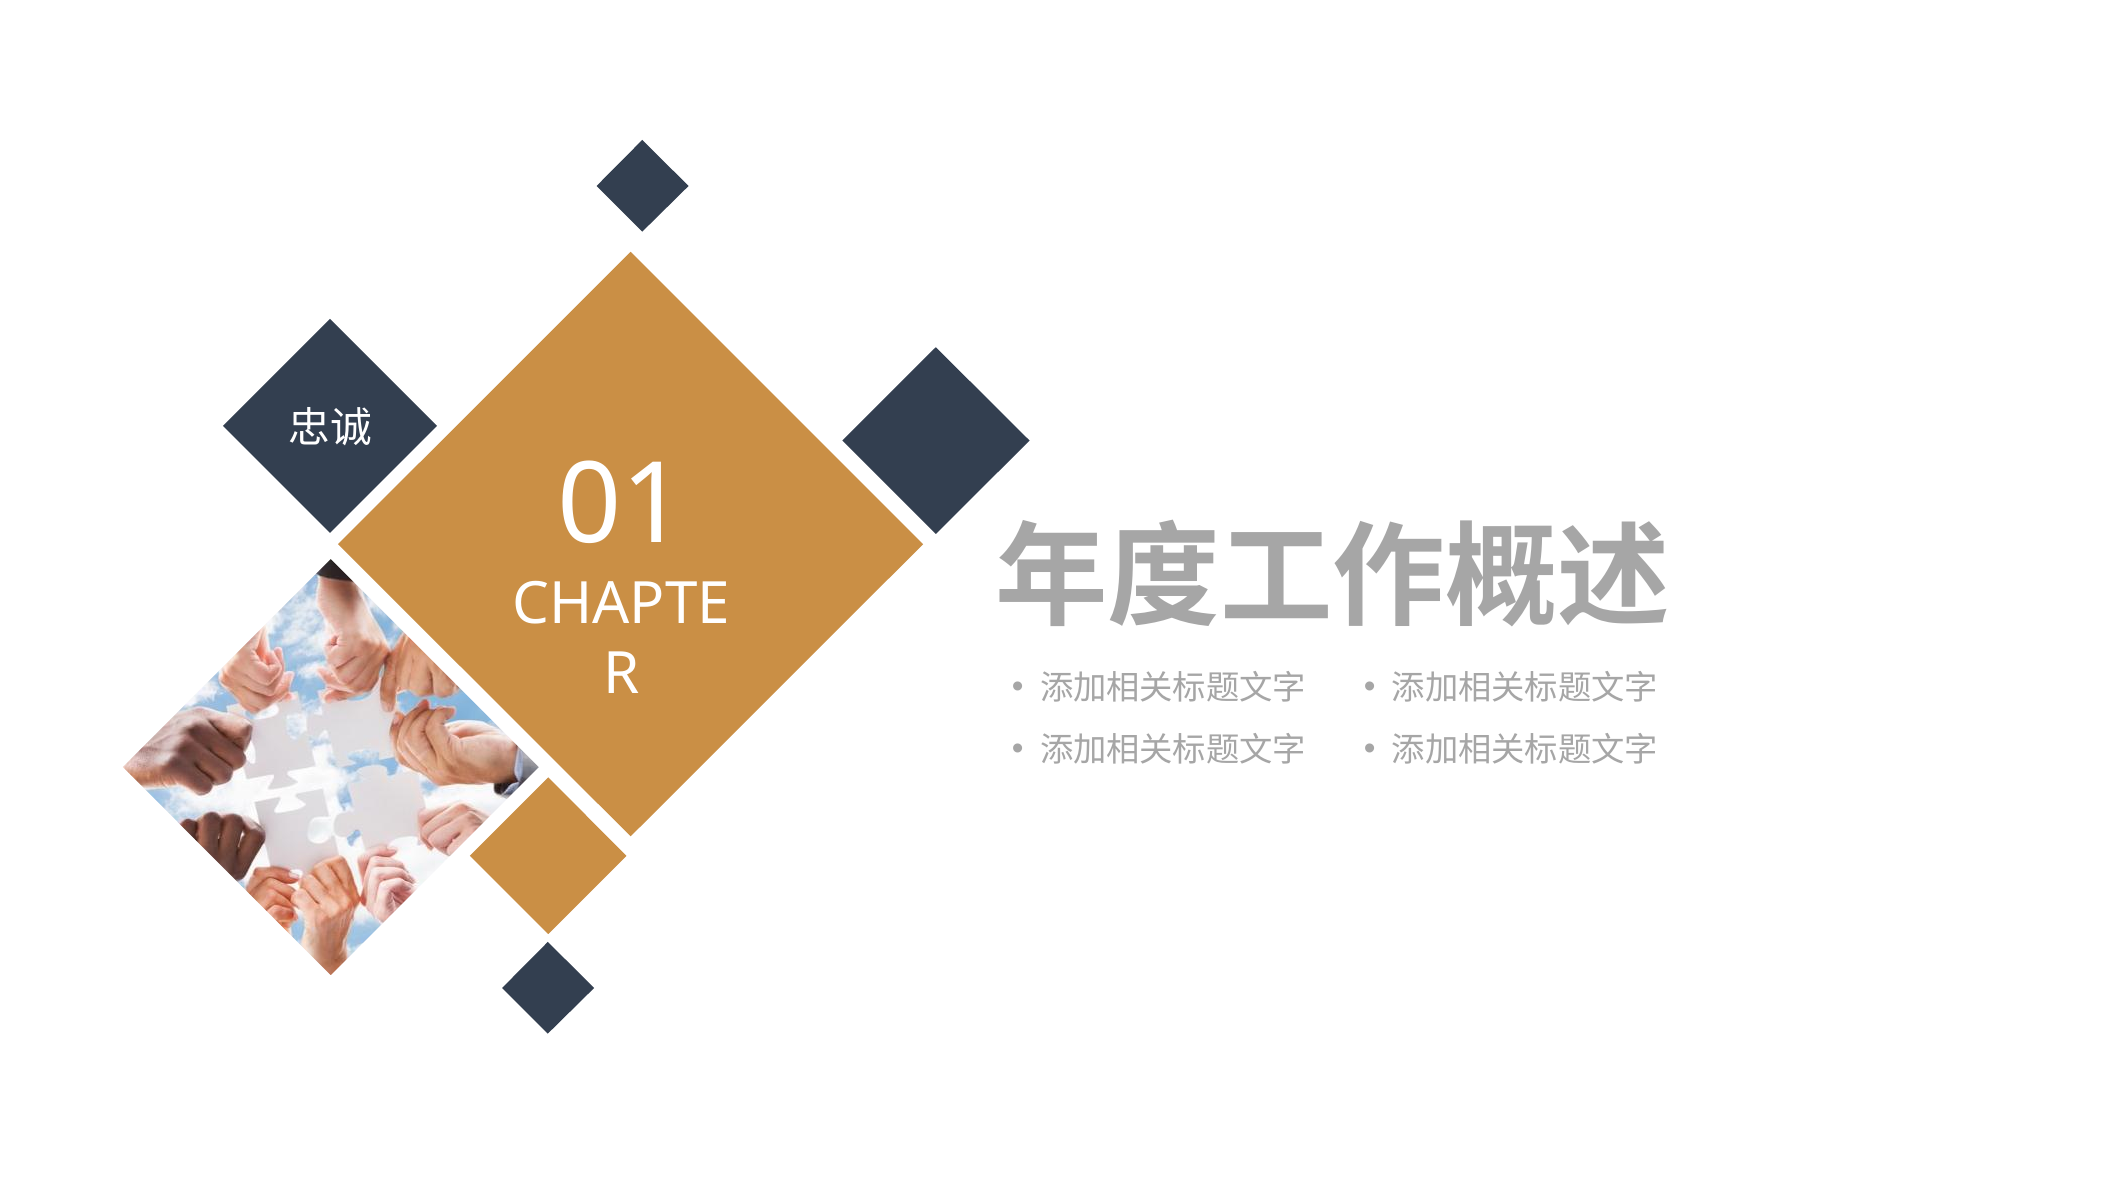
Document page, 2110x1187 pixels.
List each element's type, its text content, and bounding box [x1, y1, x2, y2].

text_box [337, 251, 924, 837]
text_box [596, 139, 689, 232]
text_box 添加相关标题文字 [1348, 659, 1673, 714]
text_box 忠诚 [222, 318, 438, 533]
text_box 添加相关标题文字 [997, 720, 1322, 776]
text_box 01 CHAPTER [495, 429, 748, 705]
text_box [842, 347, 1030, 534]
text_box 年度工作概述 [995, 503, 1729, 639]
text_box [502, 941, 595, 1034]
text_box 添加相关标题文字 [1348, 720, 1673, 776]
text_box [469, 777, 627, 935]
text_box [122, 559, 539, 976]
text_box 添加相关标题文字 [997, 659, 1322, 714]
